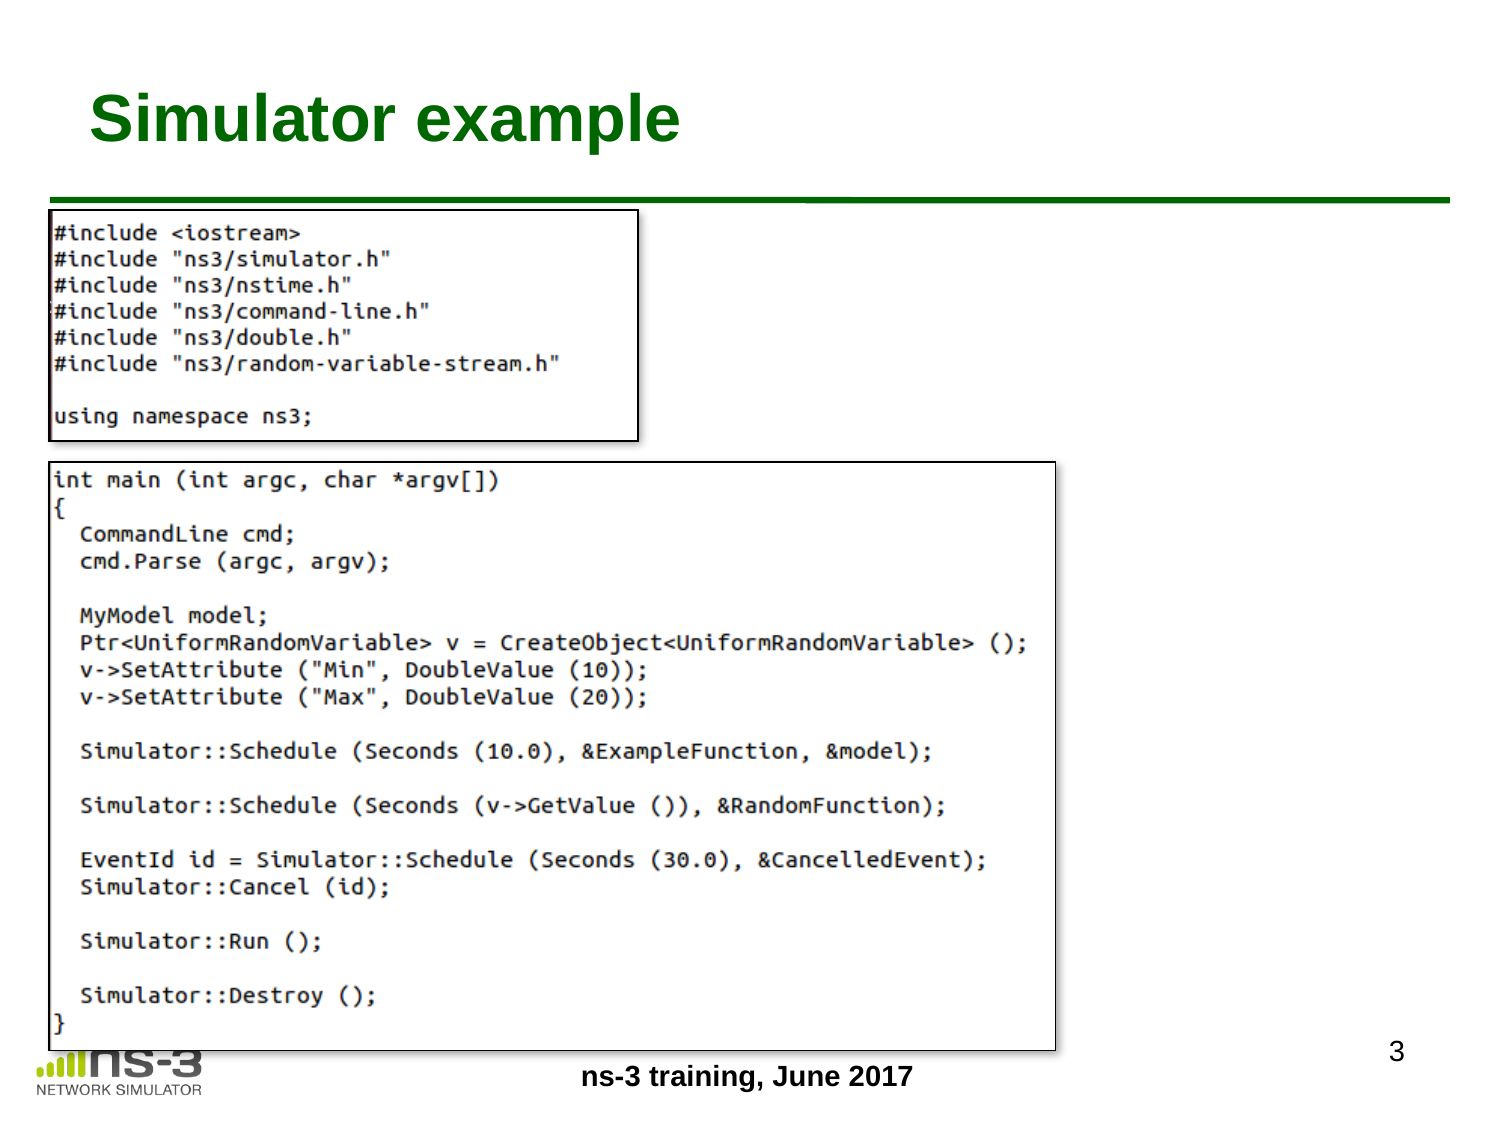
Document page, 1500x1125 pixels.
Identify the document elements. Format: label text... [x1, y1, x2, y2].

footer ns-3 training, June 2017 [512, 1058, 983, 1125]
picture [24, 462, 1055, 1125]
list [49, 210, 638, 441]
slide_number 3 [1074, 1024, 1421, 1101]
title Simulator example [74, 44, 1421, 186]
